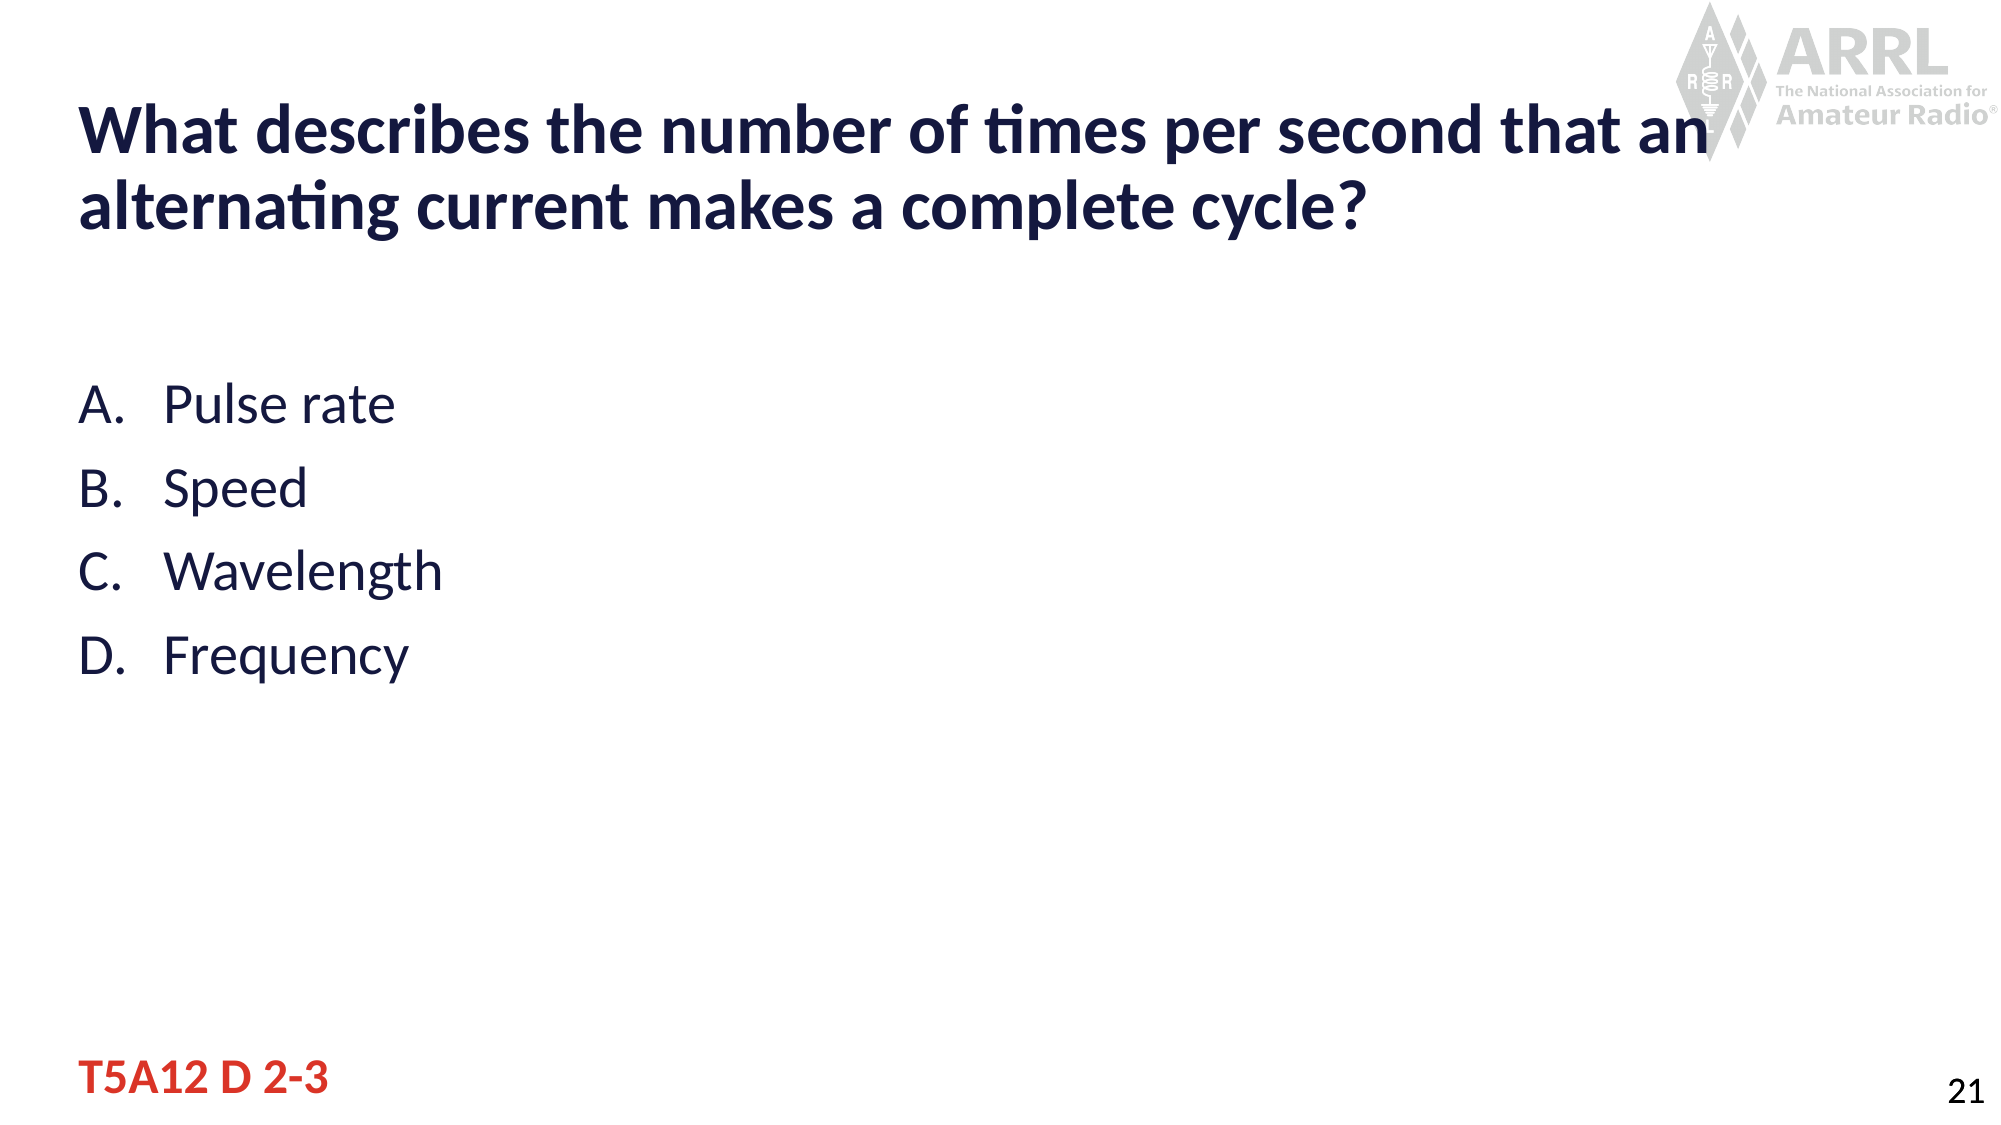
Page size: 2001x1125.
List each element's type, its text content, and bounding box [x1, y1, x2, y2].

picture [1674, 0, 2000, 164]
title What describes the number of times per second that an alternating current makes a complete cycle? [63, 59, 1863, 278]
list Pulse rate Speed Wavelength Frequency [63, 365, 1863, 989]
text_box T5A12 D 2-3 [63, 1036, 921, 1112]
